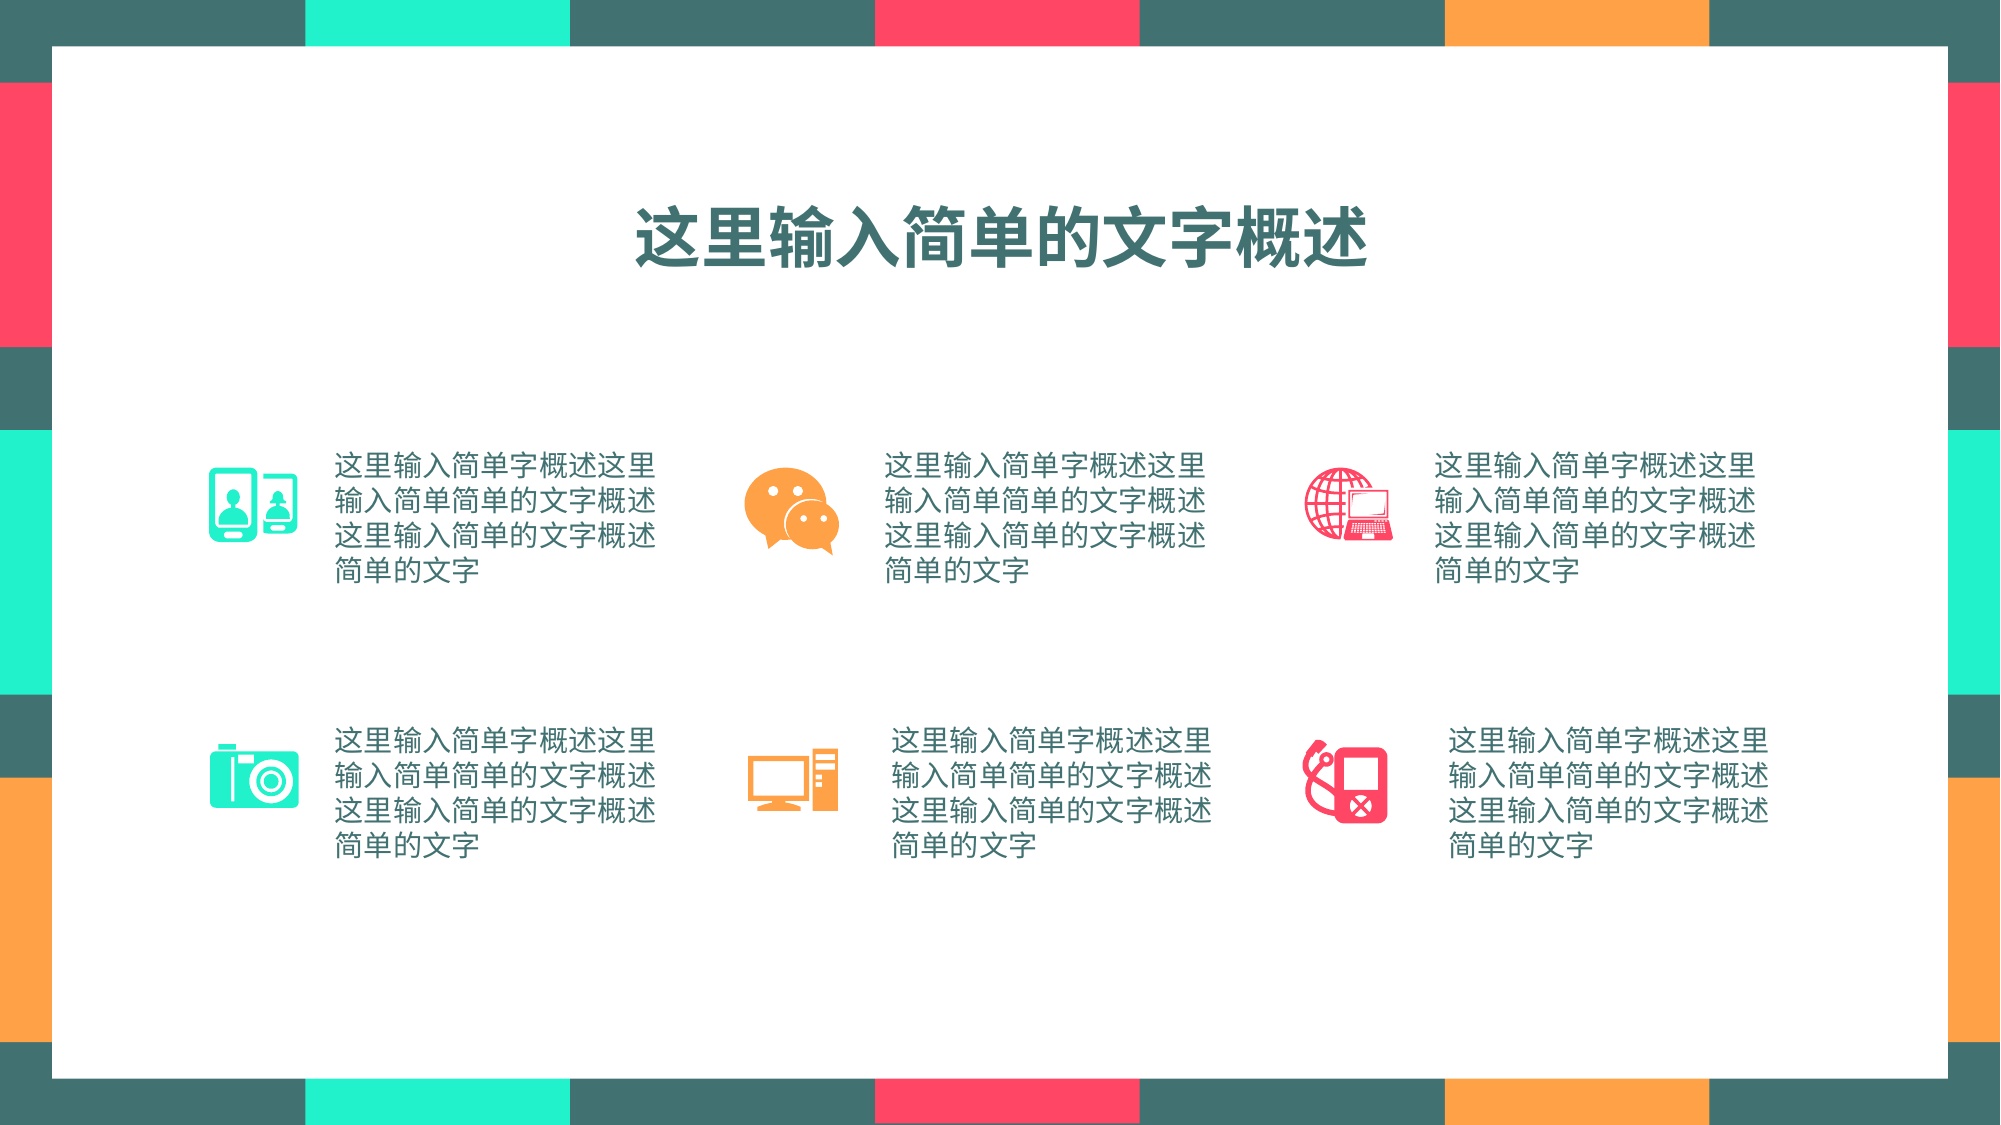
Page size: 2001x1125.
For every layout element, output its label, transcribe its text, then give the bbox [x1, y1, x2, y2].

text_box [570, 1079, 1444, 1125]
text_box [875, 0, 1140, 46]
text_box 这里输入简单字概述这里输入简单简单的文字概述这里输入简单的文字概述简单的文字 [876, 715, 1234, 870]
text_box [1948, 430, 2000, 695]
text_box 这里输入简单字概述这里输入简单简单的文字概述这里输入简单的文字概述简单的文字 [870, 439, 1228, 595]
text_box 这里输入简单字概述这里输入简单简单的文字概述这里输入简单的文字概述简单的文字 [1433, 715, 1791, 870]
text_box 这里输入简单字概述这里输入简单简单的文字概述这里输入简单的文字概述简单的文字 [319, 715, 677, 870]
text_box [1343, 489, 1393, 541]
text_box [0, 82, 52, 348]
text_box [305, 1079, 570, 1125]
text_box [209, 467, 258, 543]
text_box [1140, 0, 1444, 46]
text_box [0, 0, 305, 82]
text_box [570, 0, 875, 46]
text_box [210, 751, 299, 808]
text_box [0, 695, 52, 777]
text_box [305, 0, 570, 46]
text_box [0, 348, 52, 430]
text_box [0, 1043, 305, 1125]
text_box [1302, 739, 1388, 824]
text_box [1948, 695, 2000, 777]
text_box [748, 755, 810, 811]
text_box [1710, 0, 2000, 82]
text_box [1304, 467, 1373, 540]
text_box [0, 777, 52, 1043]
text_box [744, 467, 839, 556]
text_box [1948, 777, 2000, 1043]
text_box [1948, 348, 2000, 430]
text_box [218, 744, 236, 750]
text_box [1444, 0, 1710, 46]
text_box [52, 46, 1948, 1079]
text_box 这里输入简单的文字概述 [620, 188, 1385, 284]
text_box [0, 430, 52, 695]
text_box [263, 473, 298, 534]
text_box [812, 748, 838, 811]
text_box [875, 1079, 1140, 1124]
text_box [1444, 1079, 1710, 1125]
text_box [1948, 82, 2000, 348]
text_box 这里输入简单字概述这里输入简单简单的文字概述这里输入简单的文字概述简单的文字 [1420, 439, 1778, 595]
text_box 这里输入简单字概述这里输入简单简单的文字概述这里输入简单的文字概述简单的文字 [319, 439, 677, 595]
text_box [1710, 1043, 2000, 1125]
